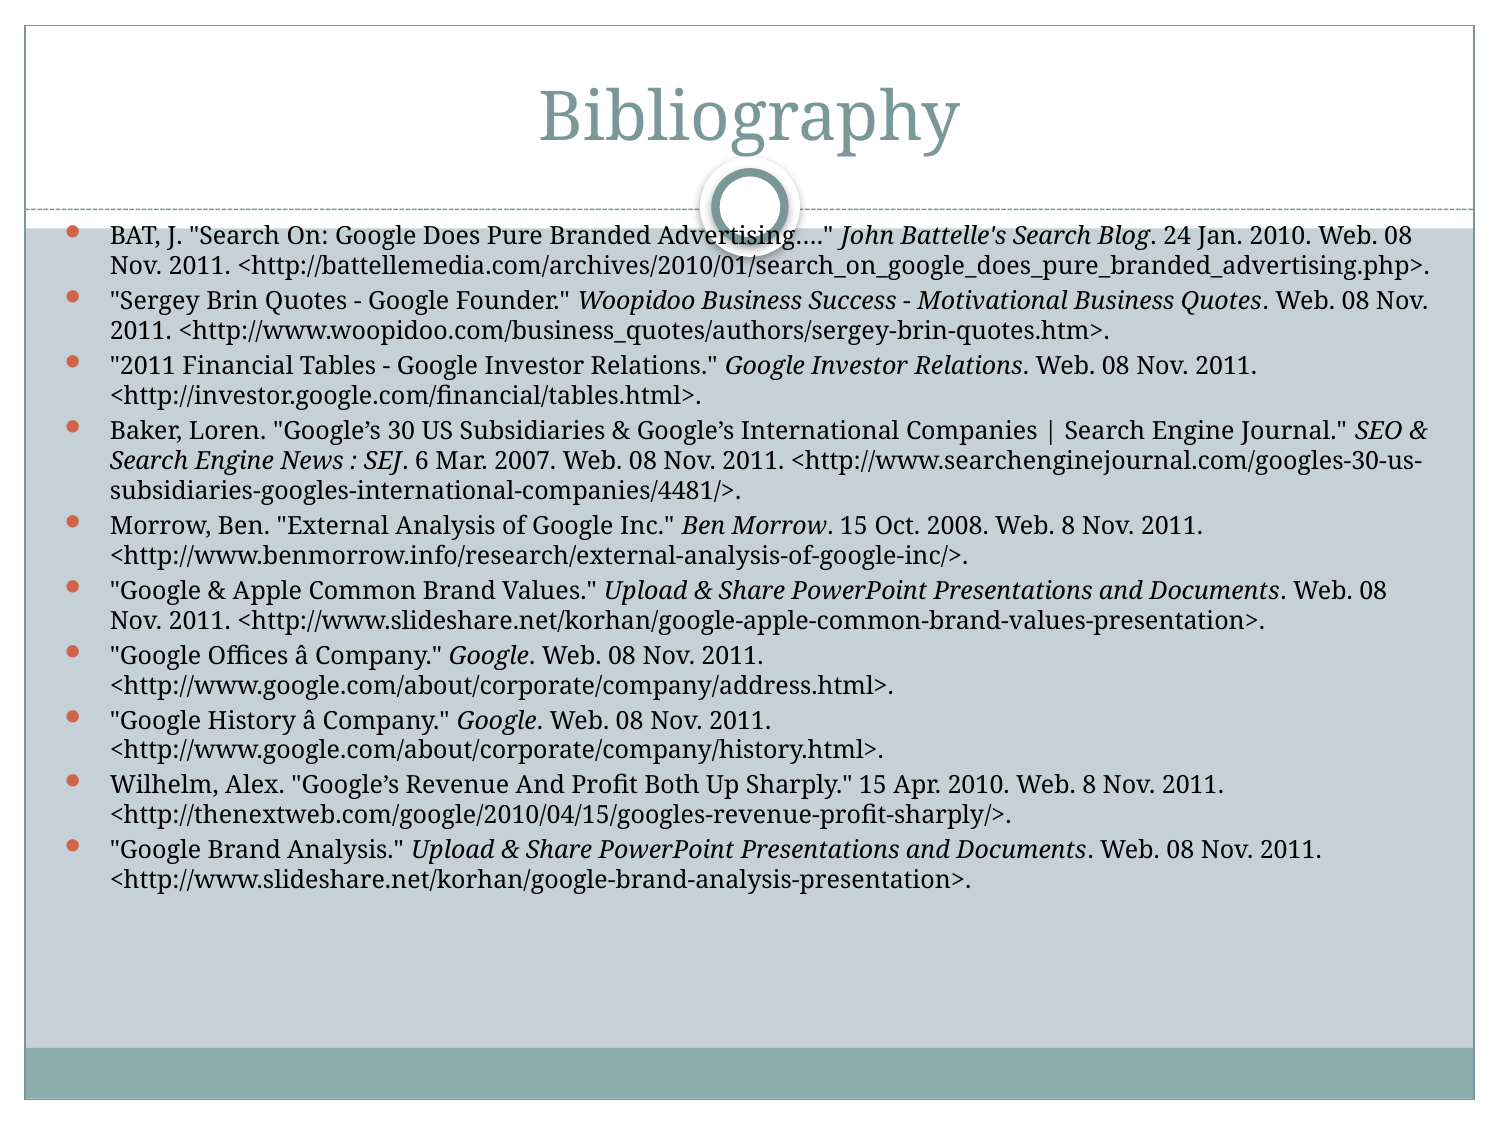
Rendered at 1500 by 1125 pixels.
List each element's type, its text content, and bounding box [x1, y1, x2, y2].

list BAT, J. "Search On: Google Does Pure Branded Advertising…." John Battelle's Search Blog. 24 Jan. 2010. Web. 08 Nov. 2011. <http://battellemedia.com/archives/2010/01/search_on_google_does_pure_branded_advertising.php>. "Sergey Brin Quotes - Google Founder." Woopidoo Business Success - Motivational Business Quotes. Web. 08 Nov. 2011. <http://www.woopidoo.com/business_quotes/authors/sergey-brin-quotes.htm>. "2011 Financial Tables - Google Investor Relations." Google Investor Relations. Web. 08 Nov. 2011. <http://investor.google.com/financial/tables.html>. Baker, Loren. "Google’s 30 US Subsidiaries & Google’s International Companies | Search Engine Journal." SEO & Search Engine News : SEJ. 6 Mar. 2007. Web. 08 Nov. 2011. <http://www.searchenginejournal.com/googles-30-us-subsidiaries-googles-international-companies/4481/>. Morrow, Ben. "External Analysis of Google Inc." Ben Morrow. 15 Oct. 2008. Web. 8 Nov. 2011. <http://www.benmorrow.info/research/external-analysis-of-google-inc/>. "Google & Apple Common Brand Values." Upload & Share PowerPoint Presentations and Documents. Web. 08 Nov. 2011. <http://www.slideshare.net/korhan/google-apple-common-brand-values-presentation>. "Google Offices â Company." Google. Web. 08 Nov. 2011. <http://www.google.com/about/corporate/company/address.html>. "Google History â Company." Google. Web. 08 Nov. 2011. <http://www.google.com/about/corporate/company/history.html>. Wilhelm, Alex. "Google’s Revenue And Profit Both Up Sharply." 15 Apr. 2010. Web. 8 Nov. 2011. <http://thenextweb.com/google/2010/04/15/googles-revenue-profit-sharply/>. "Google Brand Analysis." Upload & Share PowerPoint Presentations and Documents. Web. 08 Nov. 2011. <http://www.slideshare.net/korhan/google-brand-analysis-presentation>. [50, 212, 1450, 1125]
title Bibliography [49, 37, 1450, 162]
